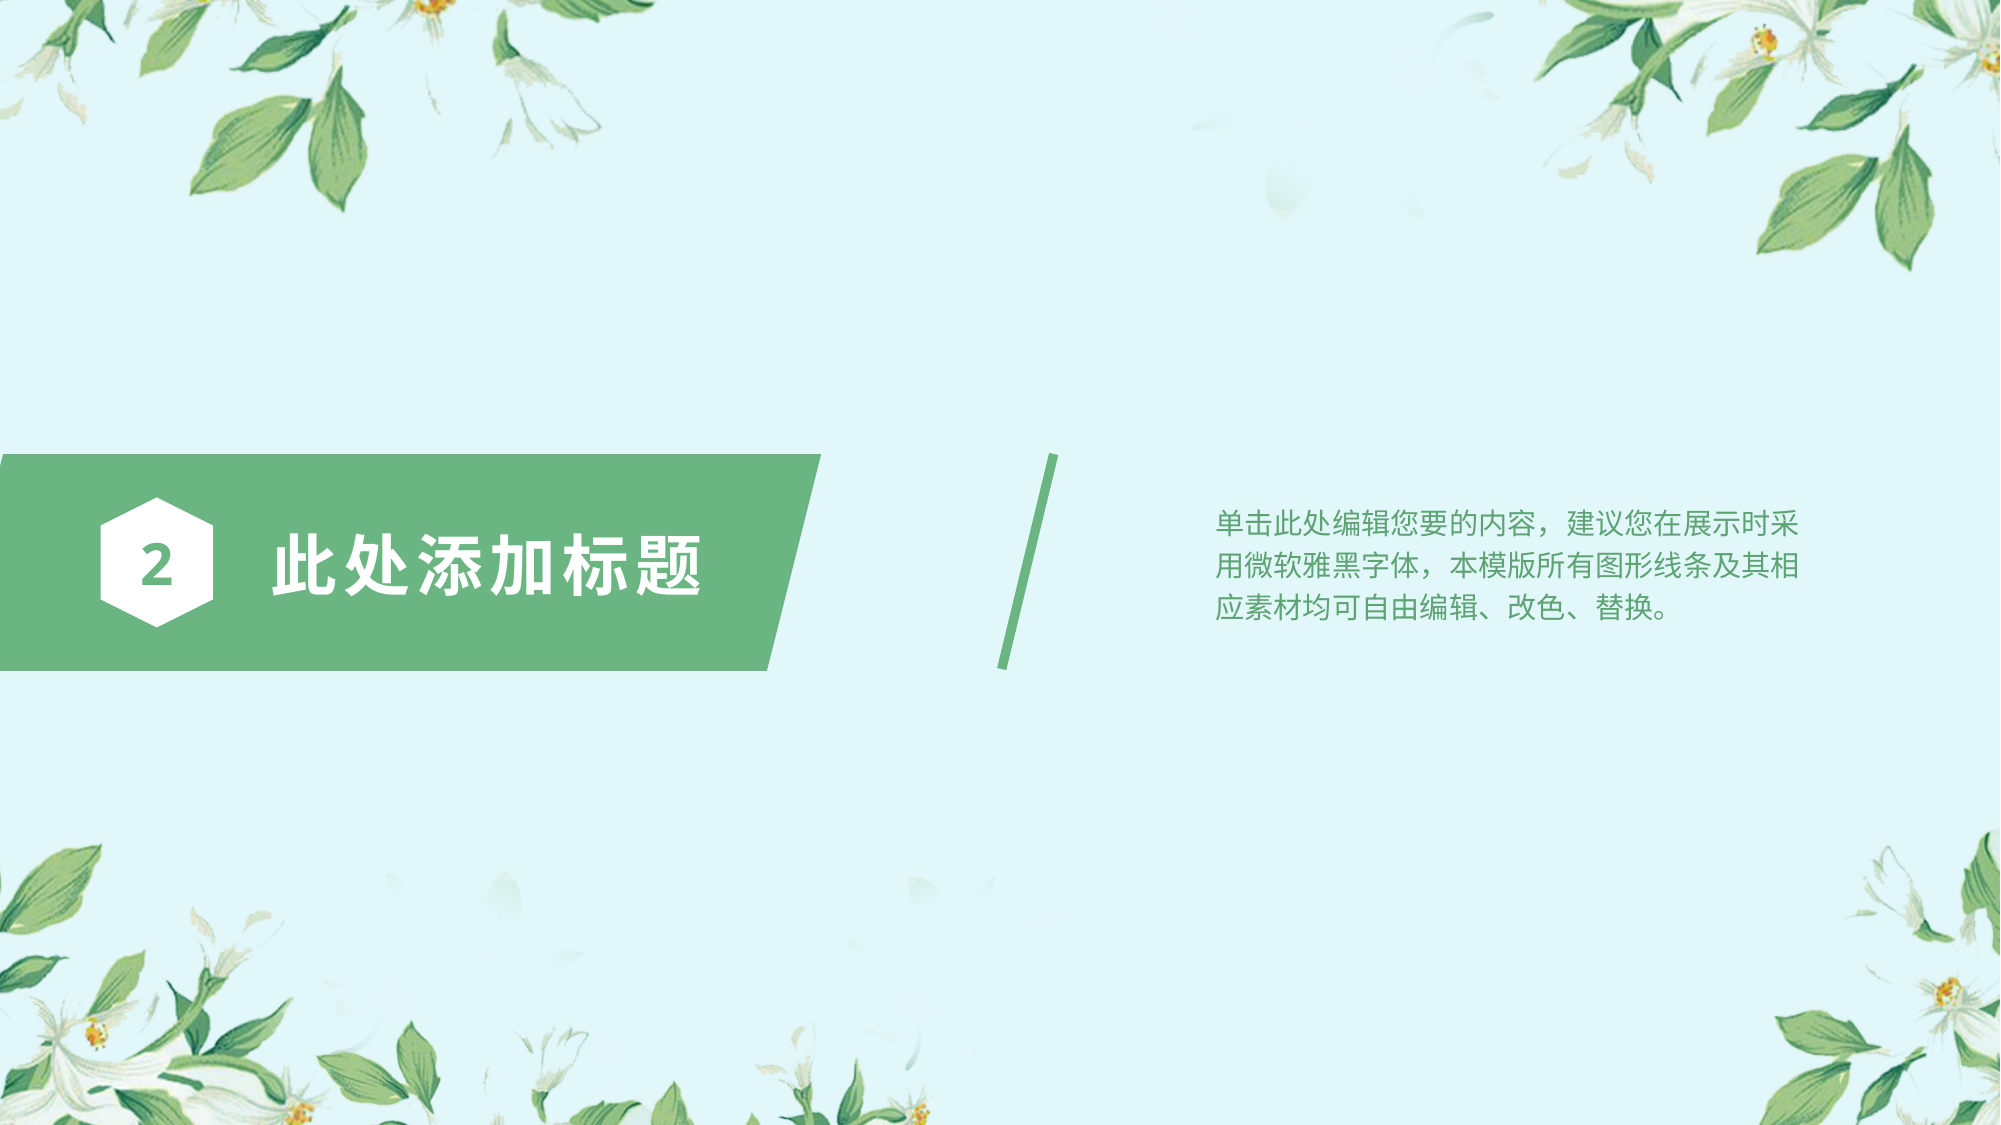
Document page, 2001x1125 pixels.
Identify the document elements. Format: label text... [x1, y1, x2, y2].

text_box 2 [119, 519, 194, 605]
text_box 此处添加标题 [255, 516, 741, 611]
picture [0, 0, 660, 215]
picture [1113, 0, 2000, 274]
picture [1757, 806, 2000, 1125]
text_box [0, 452, 823, 672]
text_box 单击此处编辑您要的内容，建议您在展示时采用微软雅黑字体，本模版所有图形线条及其相应素材均可自由编辑、改色、替换。 [1215, 498, 1819, 625]
text_box [99, 496, 214, 629]
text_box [1001, 453, 1054, 670]
picture [0, 841, 1092, 1125]
